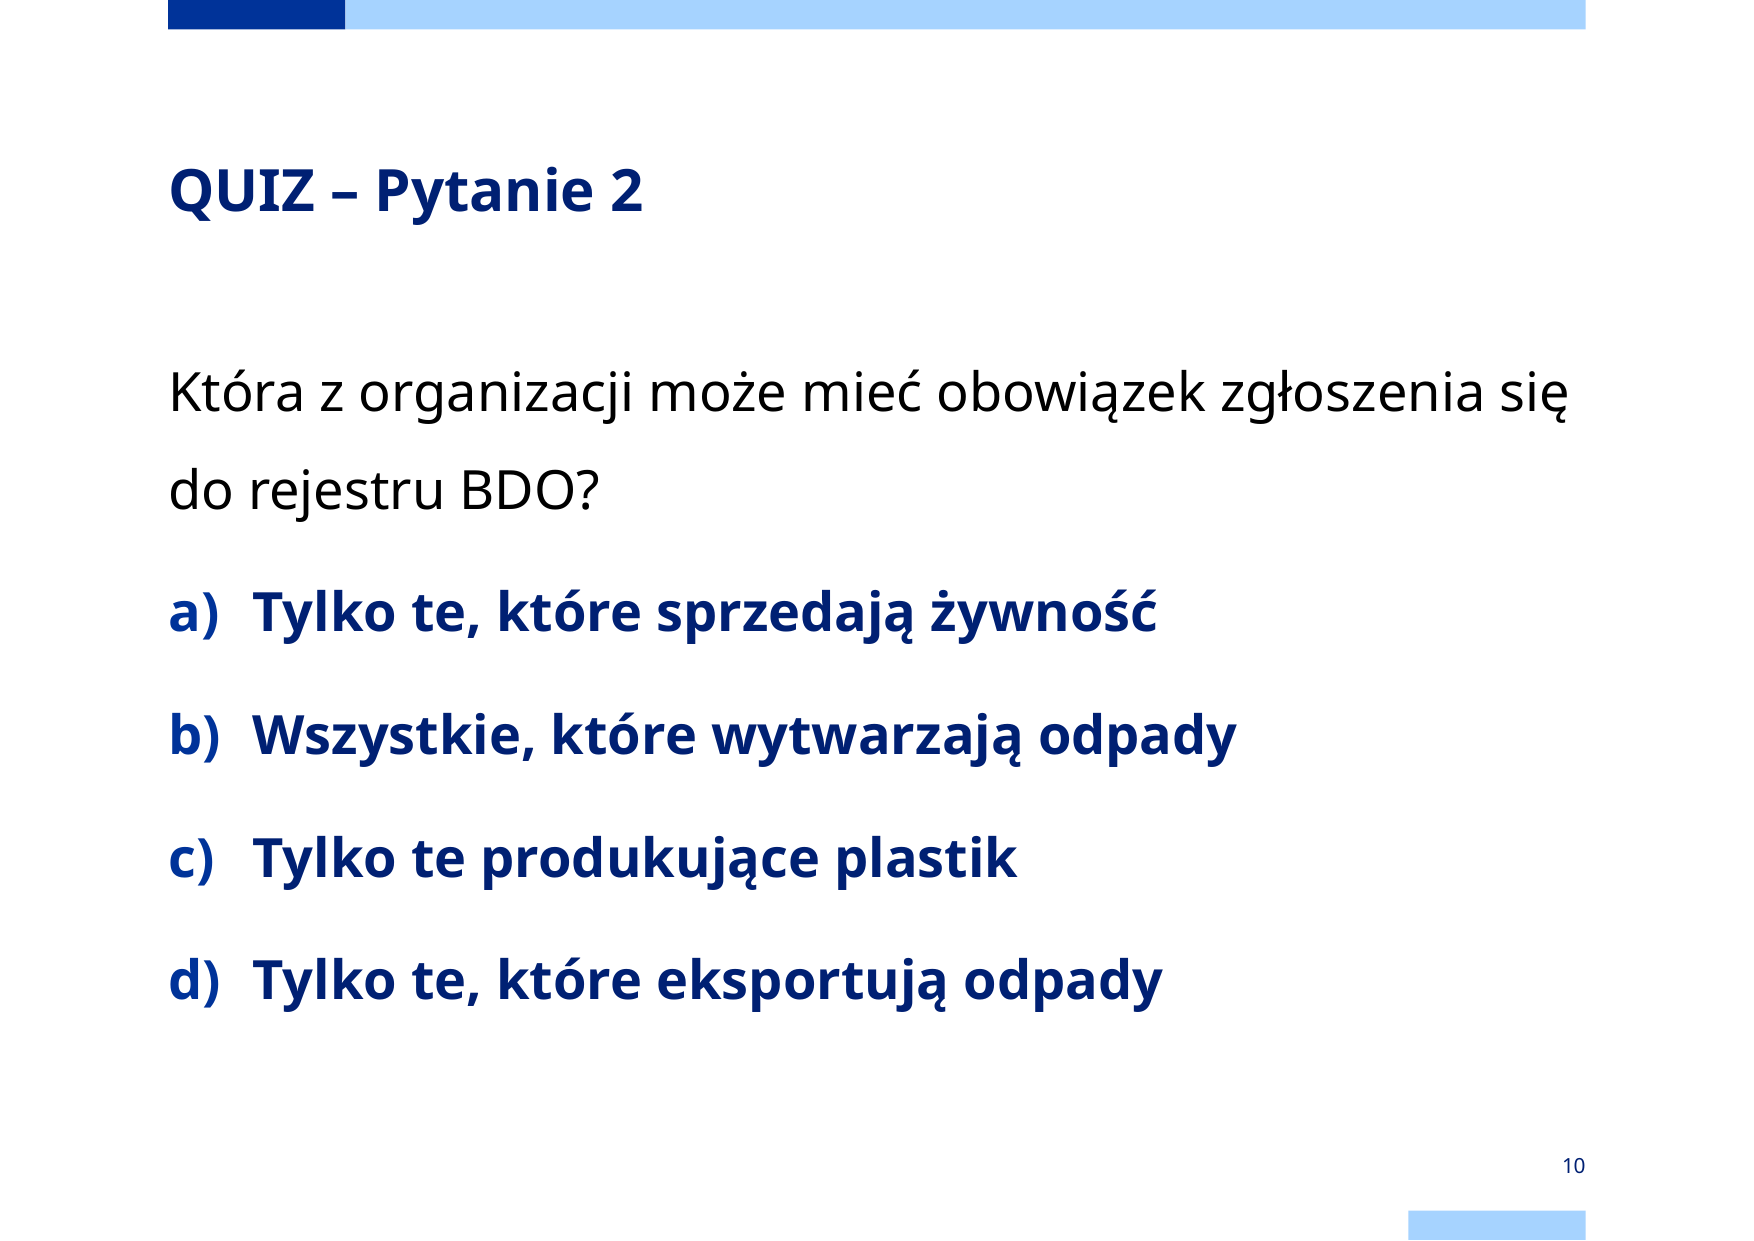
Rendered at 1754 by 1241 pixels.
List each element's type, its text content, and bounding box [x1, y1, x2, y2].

slide_number 10 [1408, 1151, 1586, 1182]
title QUIZ – Pytanie 2 [168, 147, 1586, 324]
list Która z organizacji może mieć obowiązek zgłoszenia się do rejestru BDO? Tylko te, które sprzedają żywność Wszystkie, które wytwarzają odpady Tylko te produkujące plastik Tylko te, które eksportują odpady [168, 324, 1586, 1093]
